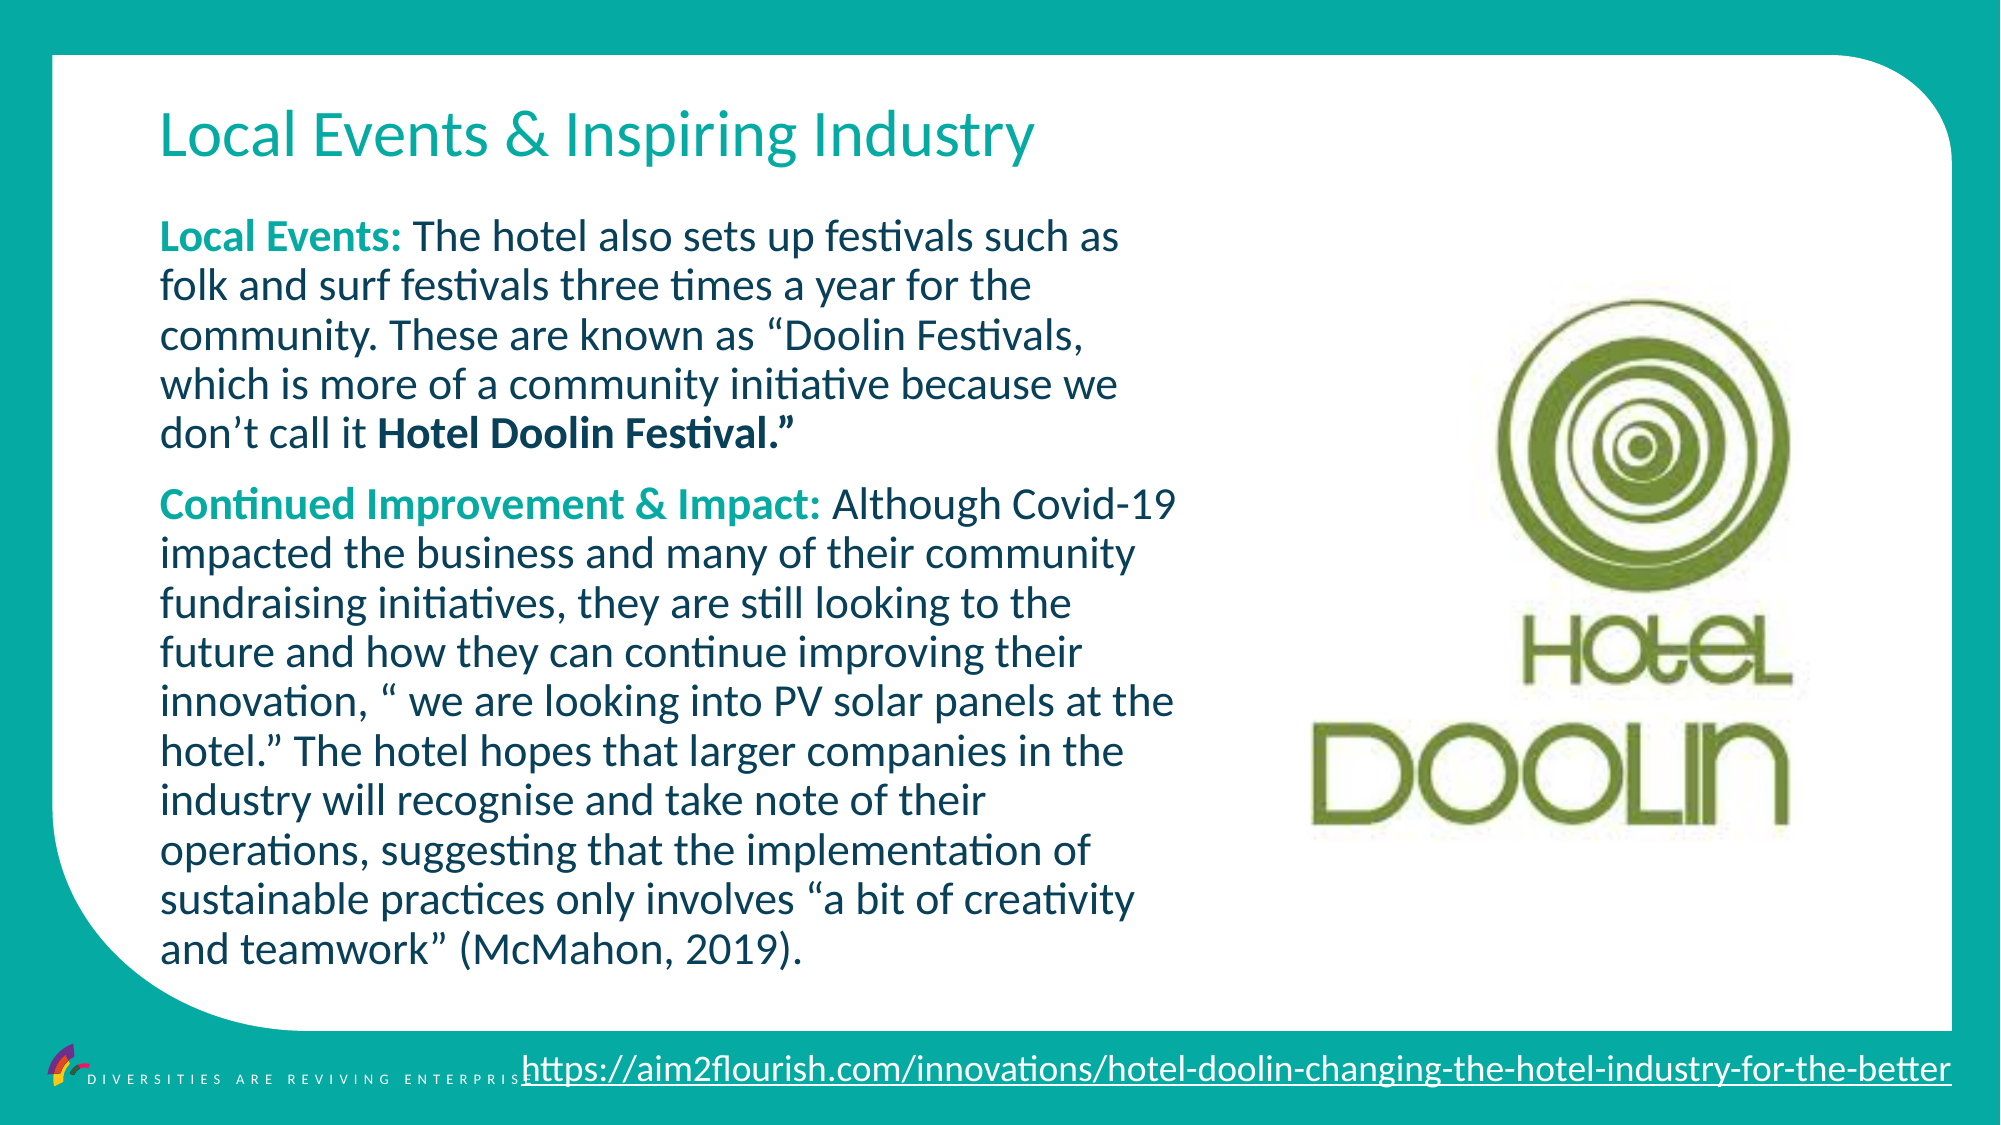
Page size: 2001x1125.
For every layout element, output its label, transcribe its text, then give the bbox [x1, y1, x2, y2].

list Local Events & Inspiring Industry [145, 91, 1884, 224]
picture [1272, 282, 1833, 843]
text_box https://aim2flourish.com/innovations/hotel-doolin-changing-the-hotel-industry-for-the-better [506, 1036, 2000, 1097]
list Local Events: The hotel also sets up festivals such as folk and surf festivals three times a year for the community. These are known as “Doolin Festivals, which is more of a community initiative because we don’t call it Hotel Doolin Festival.” Continued Improvement & Impact: Although Covid-19 impacted the business and many of their community fundraising initiatives, they are still looking to the future and how they can continue improving their innovation, “ we are looking into PV solar panels at the hotel.” The hotel hopes that larger companies in the industry will recognise and take note of their operations, suggesting that the implementation of sustainable practices only involves “a bit of creativity and teamwork” (McMahon, 2019). [145, 224, 1200, 836]
